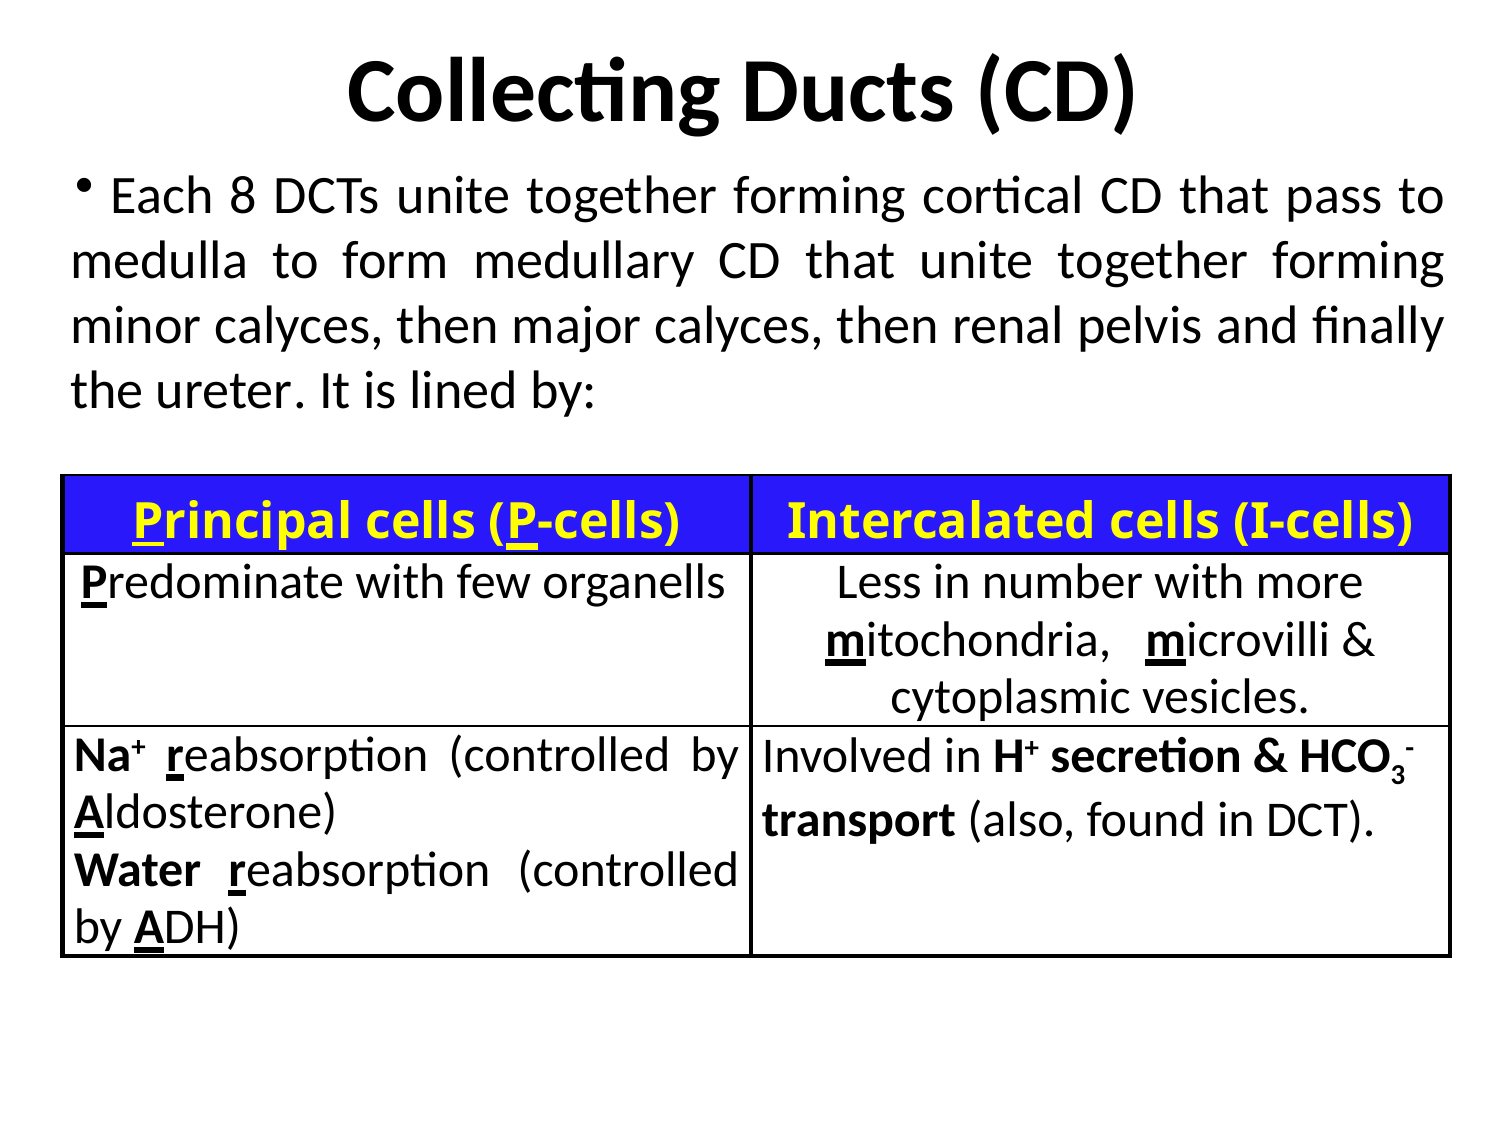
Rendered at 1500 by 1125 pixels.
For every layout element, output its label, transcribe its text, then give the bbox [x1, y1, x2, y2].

table_cell Involved in H+ secretion & HCO3- transport (also, found in DCT). [753, 727, 1448, 954]
text_box Each 8 DCTs unite together forming cortical CD that pass to medulla to form medullary CD that unite together forming minor calyces, then major calyces, then renal pelvis and finally the ureter. It is lined by: [55, 151, 1463, 492]
table_cell Less in number with more mitochondria, microvilli & cytoplasmic vesicles. [753, 555, 1448, 725]
table_cell Predominate with few organells [65, 555, 749, 725]
table_header Principal cells (P-cells) [65, 492, 749, 552]
table_cell Na+ reabsorption (controlled by Aldosterone) Water reabsorption (controlled by ADH) [65, 727, 749, 954]
table_header Intercalated cells (I-cells) [753, 492, 1448, 552]
title Collecting Ducts (CD) [68, 20, 1419, 150]
